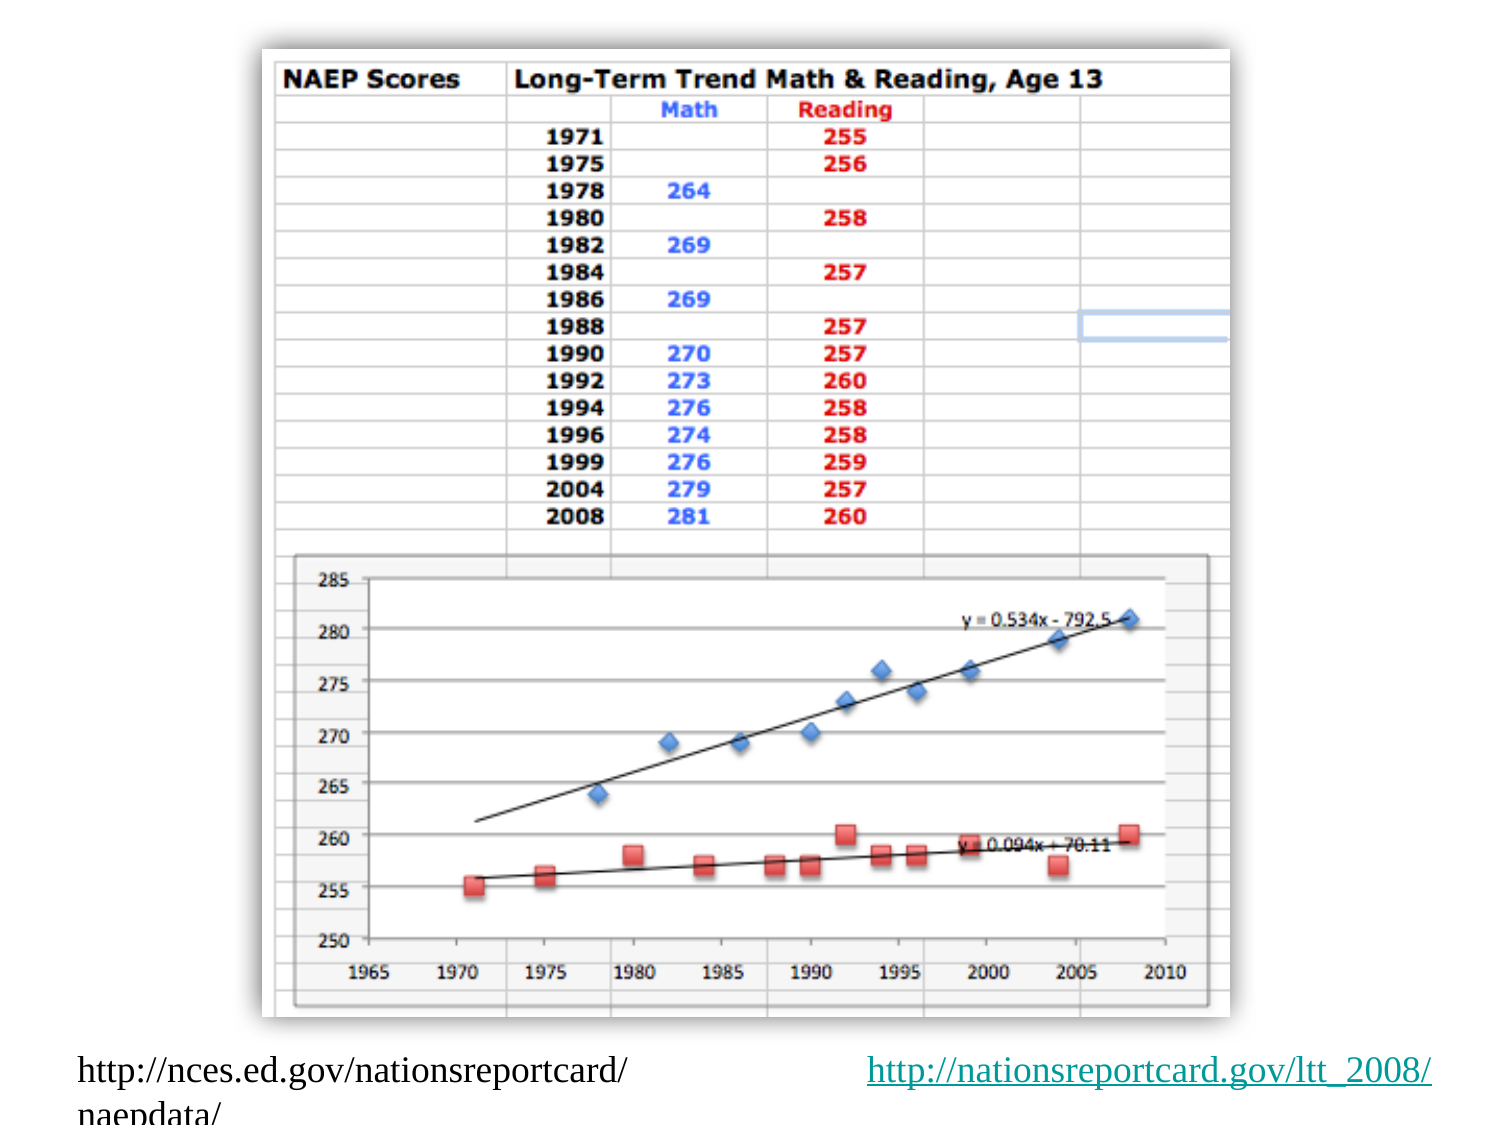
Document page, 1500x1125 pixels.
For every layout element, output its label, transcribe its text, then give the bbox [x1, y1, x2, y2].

picture [262, 49, 1230, 1017]
text_box http://nationsreportcard.gov/ltt_2008/ [852, 1037, 1447, 1098]
text_box http://nces.ed.gov/nationsreportcard/naepdata/ [62, 1037, 788, 1125]
